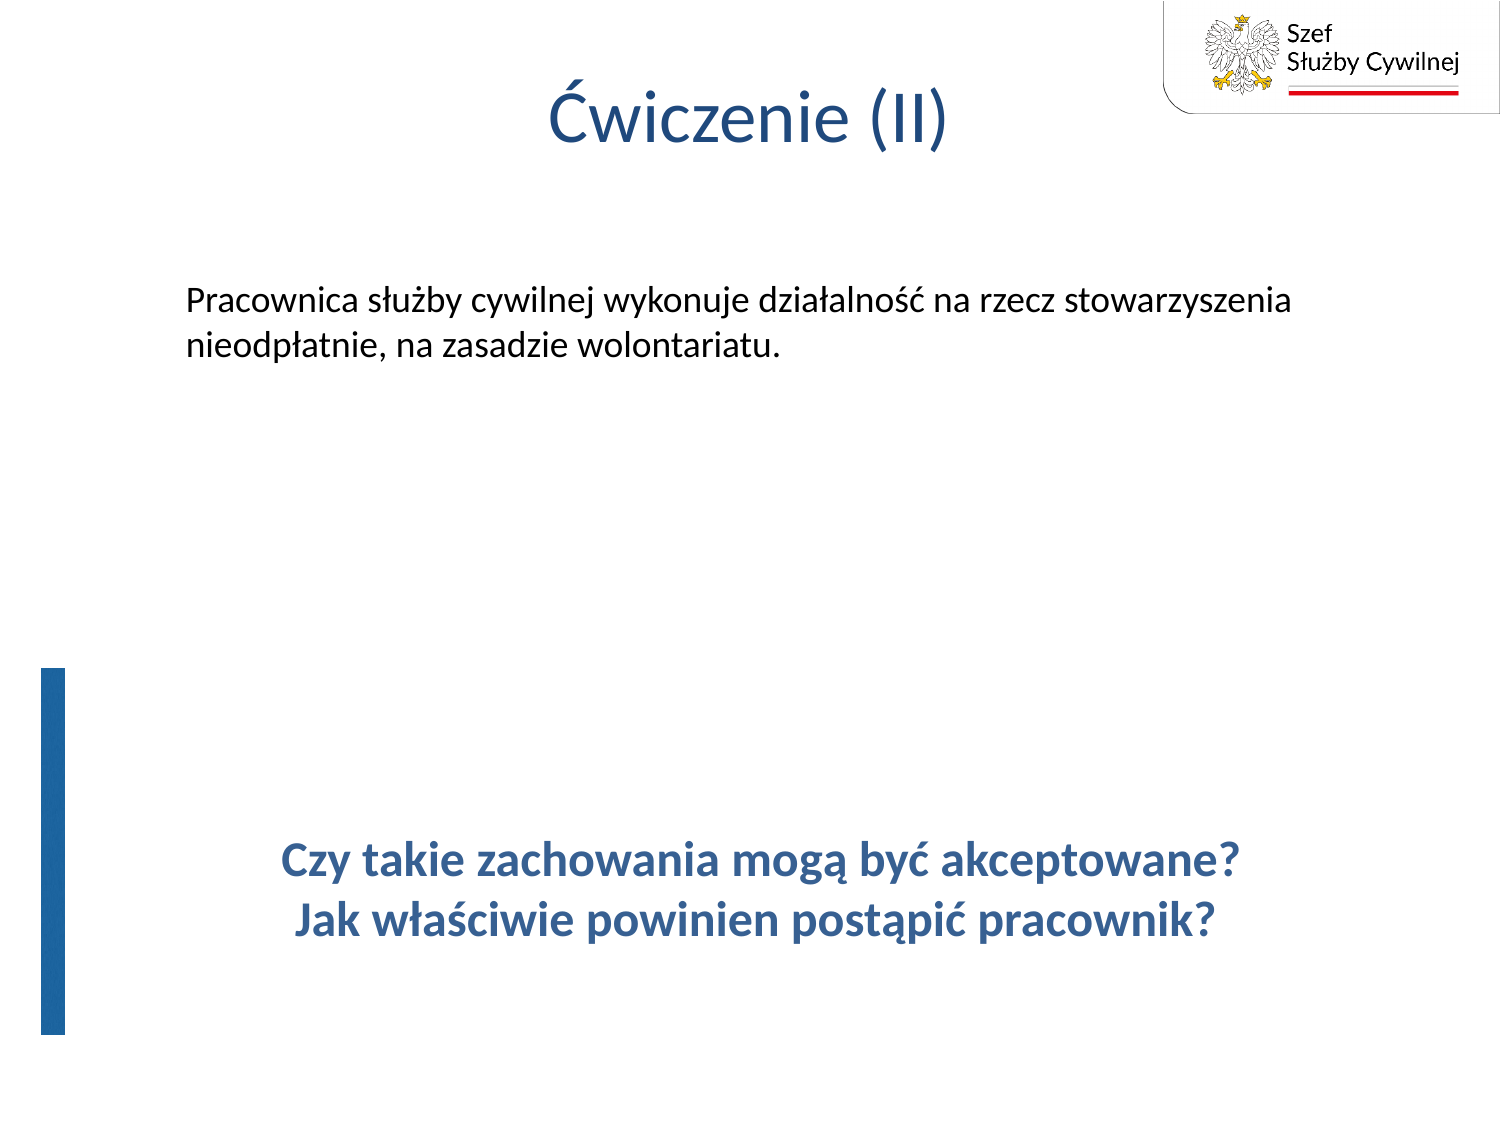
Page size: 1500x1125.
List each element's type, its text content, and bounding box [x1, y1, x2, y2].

picture [1163, 0, 1500, 114]
title Ćwiczenie (II) [100, 60, 1400, 185]
text_box Pracownica służby cywilnej wykonuje działalność na rzecz stowarzyszenia nieodpłatnie, na zasadzie wolontariatu. [171, 267, 1353, 417]
picture [41, 668, 65, 1035]
text_box Czy takie zachowania mogą być akceptowane? Jak właściwie powinien postąpić pracownik? [171, 818, 1353, 954]
